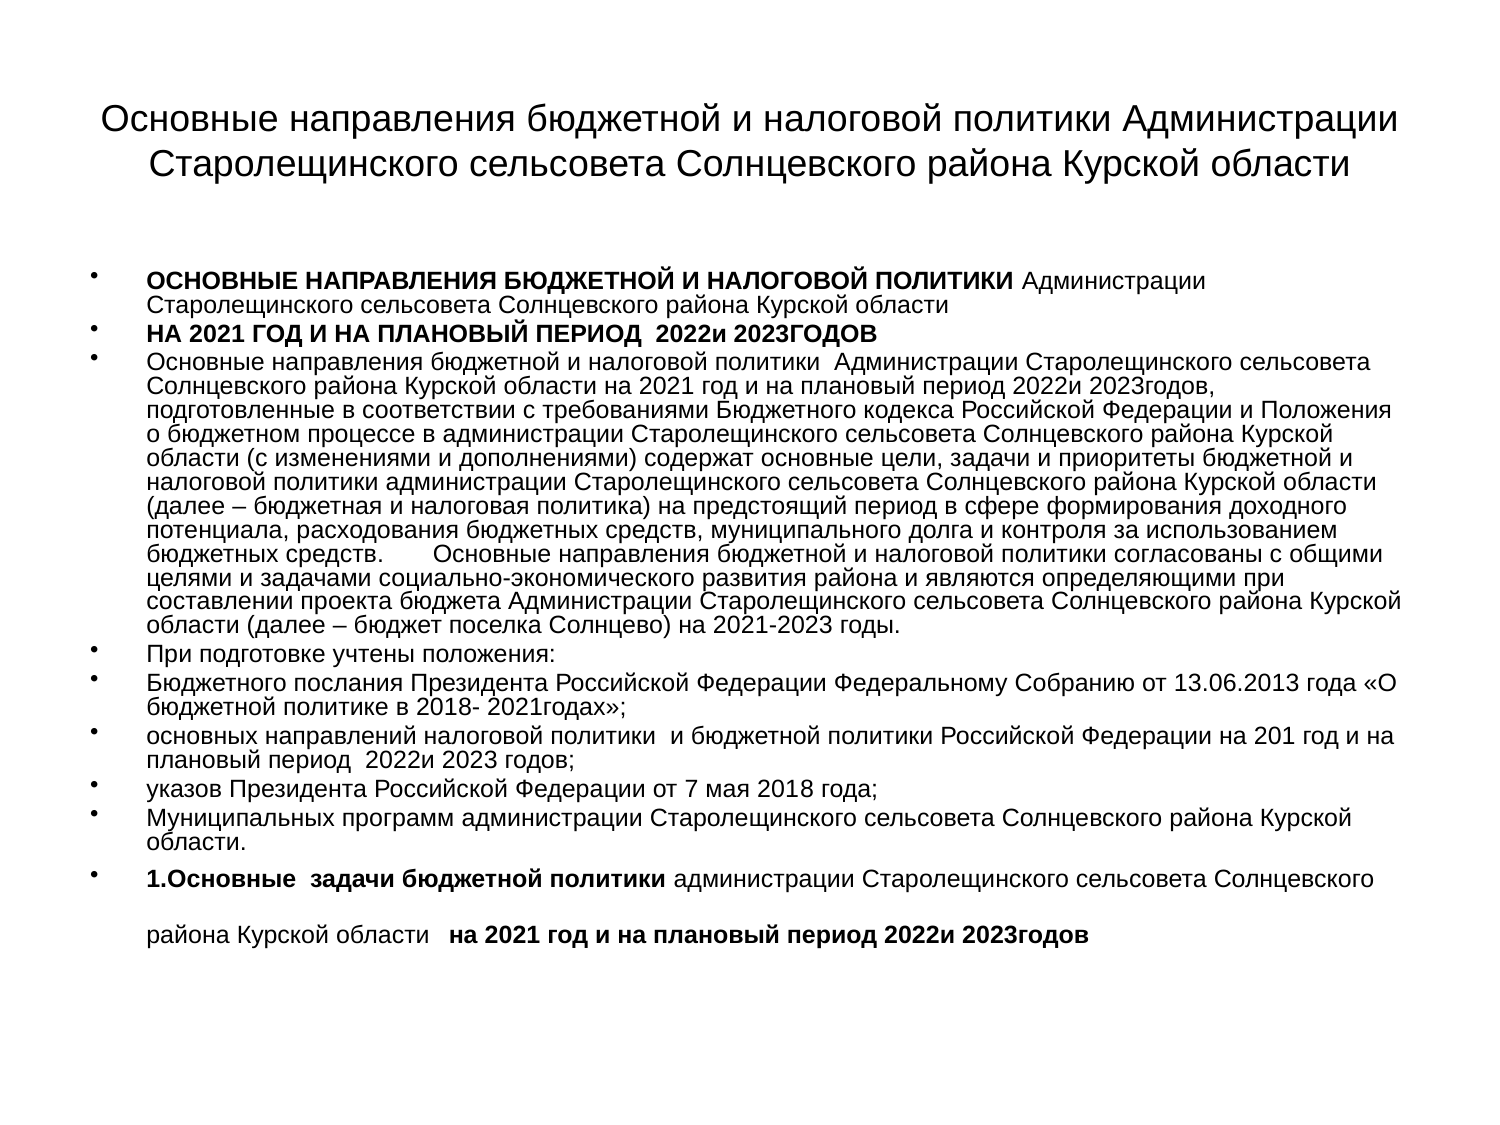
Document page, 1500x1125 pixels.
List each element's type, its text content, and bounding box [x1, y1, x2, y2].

list ОСНОВНЫЕ НАПРАВЛЕНИЯ БЮДЖЕТНОЙ И НАЛОГОВОЙ ПОЛИТИКИ Администрации Старолещинского сельсовета Солнцевского района Курской области НА 2021 ГОД И НА ПЛАНОВЫЙ ПЕРИОД 2022и 2023ГОДОВ Основные направления бюджетной и налоговой политики Администрации Старолещинского сельсовета Солнцевского района Курской области на 2021 год и на плановый период 2022и 2023годов, подготовленные в соответствии с требованиями Бюджетного кодекса Российской Федерации и Положения о бюджетном процессе в администрации Старолещинского сельсовета Солнцевского района Курской области (с изменениями и дополнениями) содержат основные цели, задачи и приоритеты бюджетной и налоговой политики администрации Старолещинского сельсовета Солнцевского района Курской области (далее – бюджетная и налоговая политика) на предстоящий период в сфере формирования доходного потенциала, расходования бюджетных средств, муниципального долга и контроля за использованием бюджетных средств. Основные направления бюджетной и налоговой политики согласованы с общими целями и задачами социально-экономического развития района и являются определяющими при составлении проекта бюджета Администрации Старолещинского сельсовета Солнцевского района Курской области (далее – бюджет поселка Солнцево) на 2021-2023 годы. При подготовке учтены положения: Бюджетного послания Президента Российской Федерации Федеральному Собранию от 13.06.2013 года «О бюджетной политике в 2018- 2021годах»; основных направлений налоговой политики и бюджетной политики Российской Федерации на 201 год и на плановый период 2022и 2023 годов; указов Президента Российской Федерации от 7 мая 2018 года; Муниципальных программ администрации Старолещинского сельсовета Солнцевского района Курской области. 1.Основные задачи бюджетной политики администрации Старолещинского сельсовета Солнцевского района Курской области на 2021 год и на плановый период 2022и 2023годов [74, 262, 1426, 1006]
title Основные направления бюджетной и налоговой политики Администрации Старолещинского сельсовета Солнцевского района Курской области [74, 44, 1426, 233]
